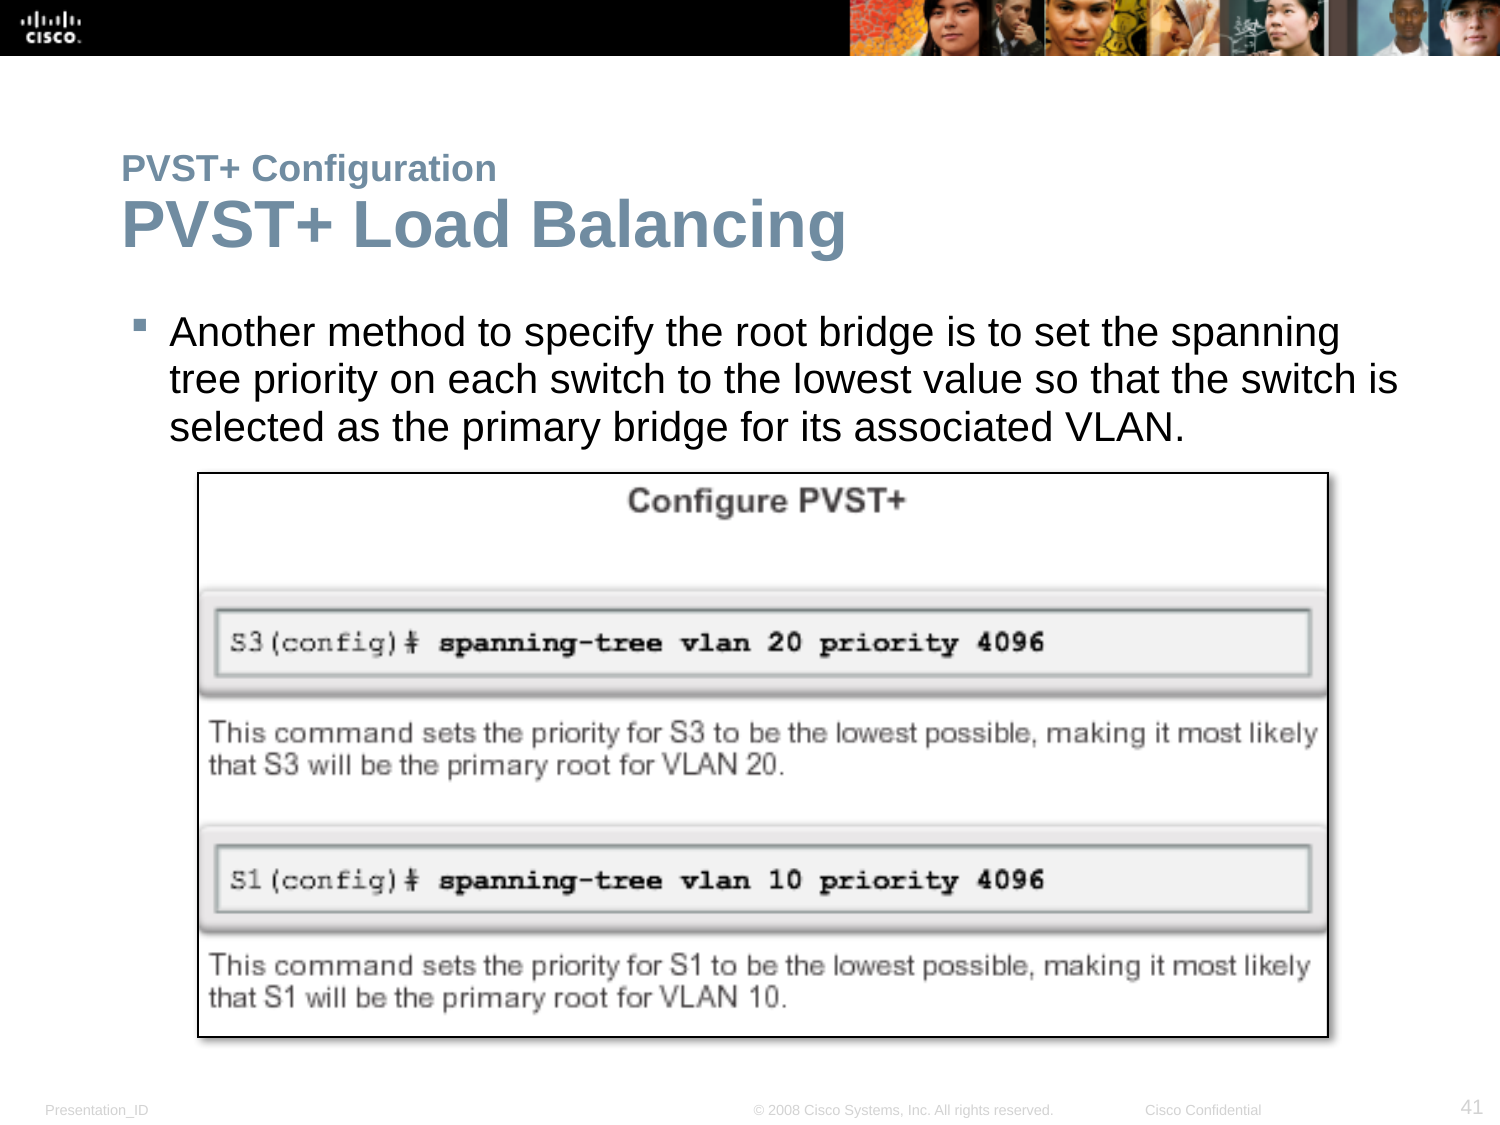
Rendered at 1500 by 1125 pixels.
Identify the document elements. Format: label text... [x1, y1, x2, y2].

picture [198, 473, 1327, 1036]
picture [0, 0, 1500, 56]
list Another method to specify the root bridge is to set the spanning tree priority on each switch to the lowest value so that the switch is selected as the primary bridge for its associated VLAN. [116, 301, 1420, 1009]
title PVST+ Configuration PVST+ Load Balancing [107, 130, 1444, 269]
